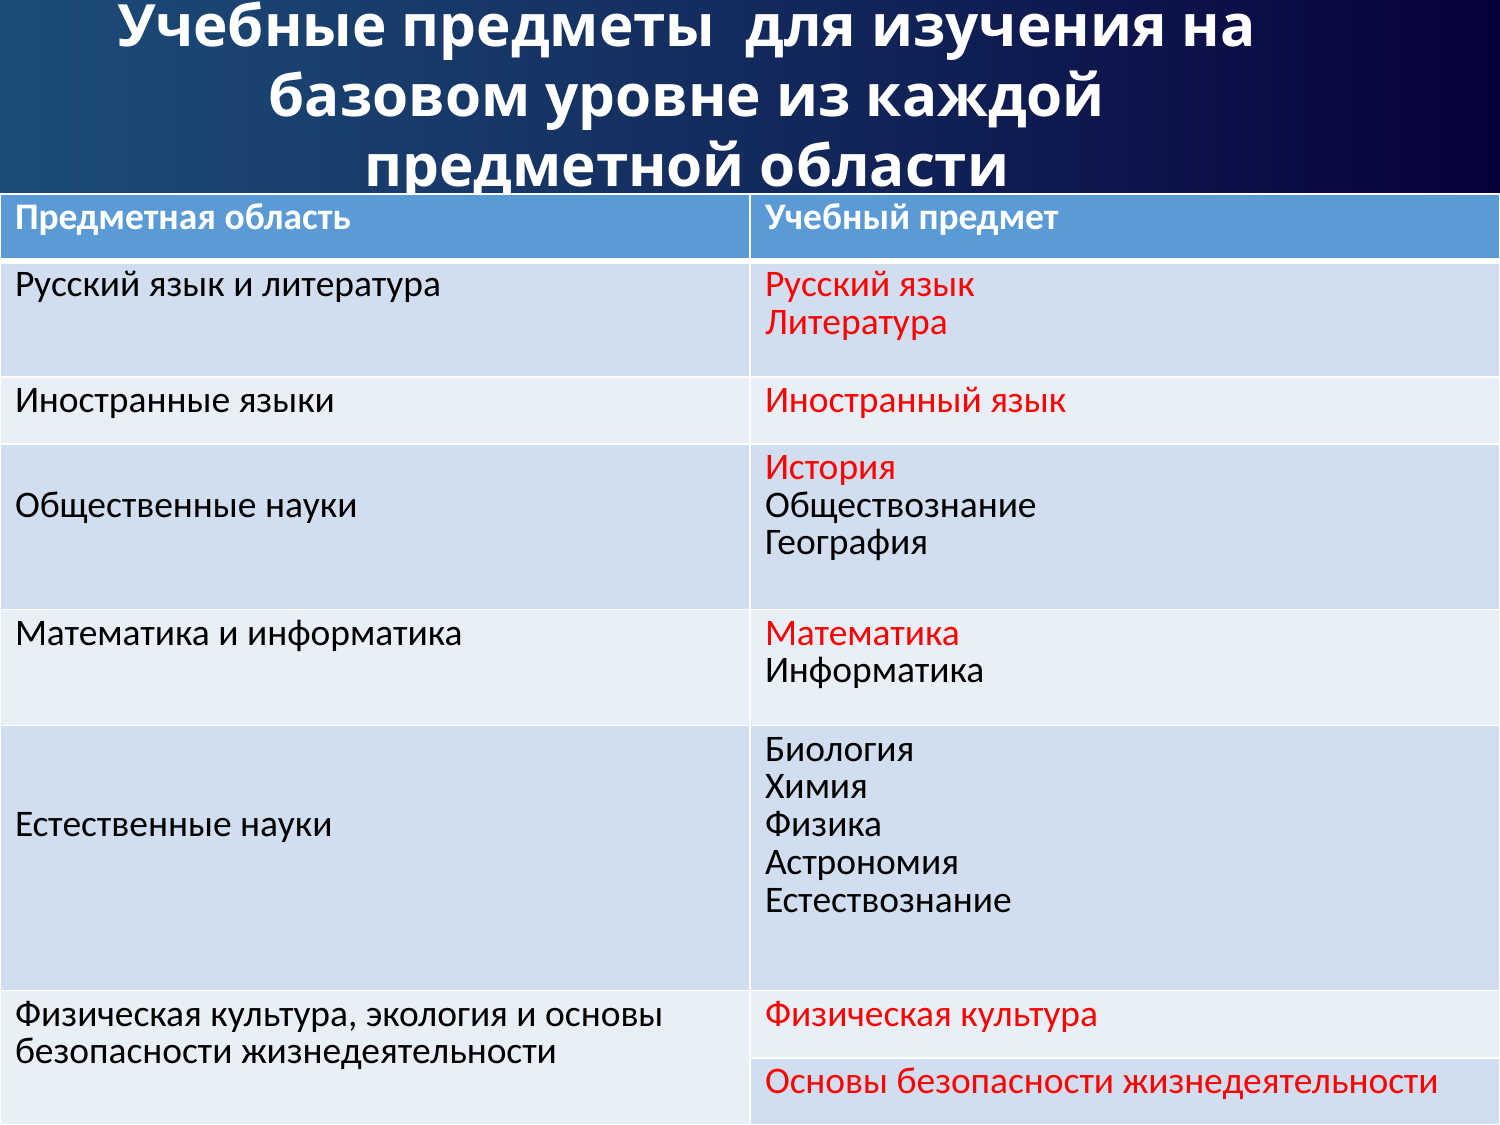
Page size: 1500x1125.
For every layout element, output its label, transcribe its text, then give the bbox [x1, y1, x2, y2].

table_cell Биология Химия Физика Астрономия Естествознание [751, 726, 1499, 990]
table_cell Русский язык Литература [751, 264, 1499, 376]
table_cell Математика Информатика [751, 610, 1499, 725]
table_cell История Обществознание География [751, 445, 1499, 609]
table_cell Естественные науки [1, 726, 749, 990]
table_cell Физическая культура [751, 991, 1499, 1057]
table_header Учебный предмет [751, 195, 1499, 258]
picture [0, 0, 1500, 193]
table_cell Иностранный язык [751, 378, 1499, 443]
table_header Предметная область [1, 195, 749, 258]
table_cell Иностранные языки [1, 378, 749, 443]
table_cell Русский язык и литература [1, 264, 749, 376]
table_cell Математика и информатика [1, 610, 749, 725]
table_cell Общественные науки [1, 445, 749, 609]
table_cell Основы безопасности жизнедеятельности [751, 1059, 1499, 1124]
title Учебные предметы для изучения на базовом уровне из каждой предметной области [81, 29, 1292, 193]
table_cell Физическая культура, экология и основы безопасности жизнедеятельности [1, 991, 749, 1124]
